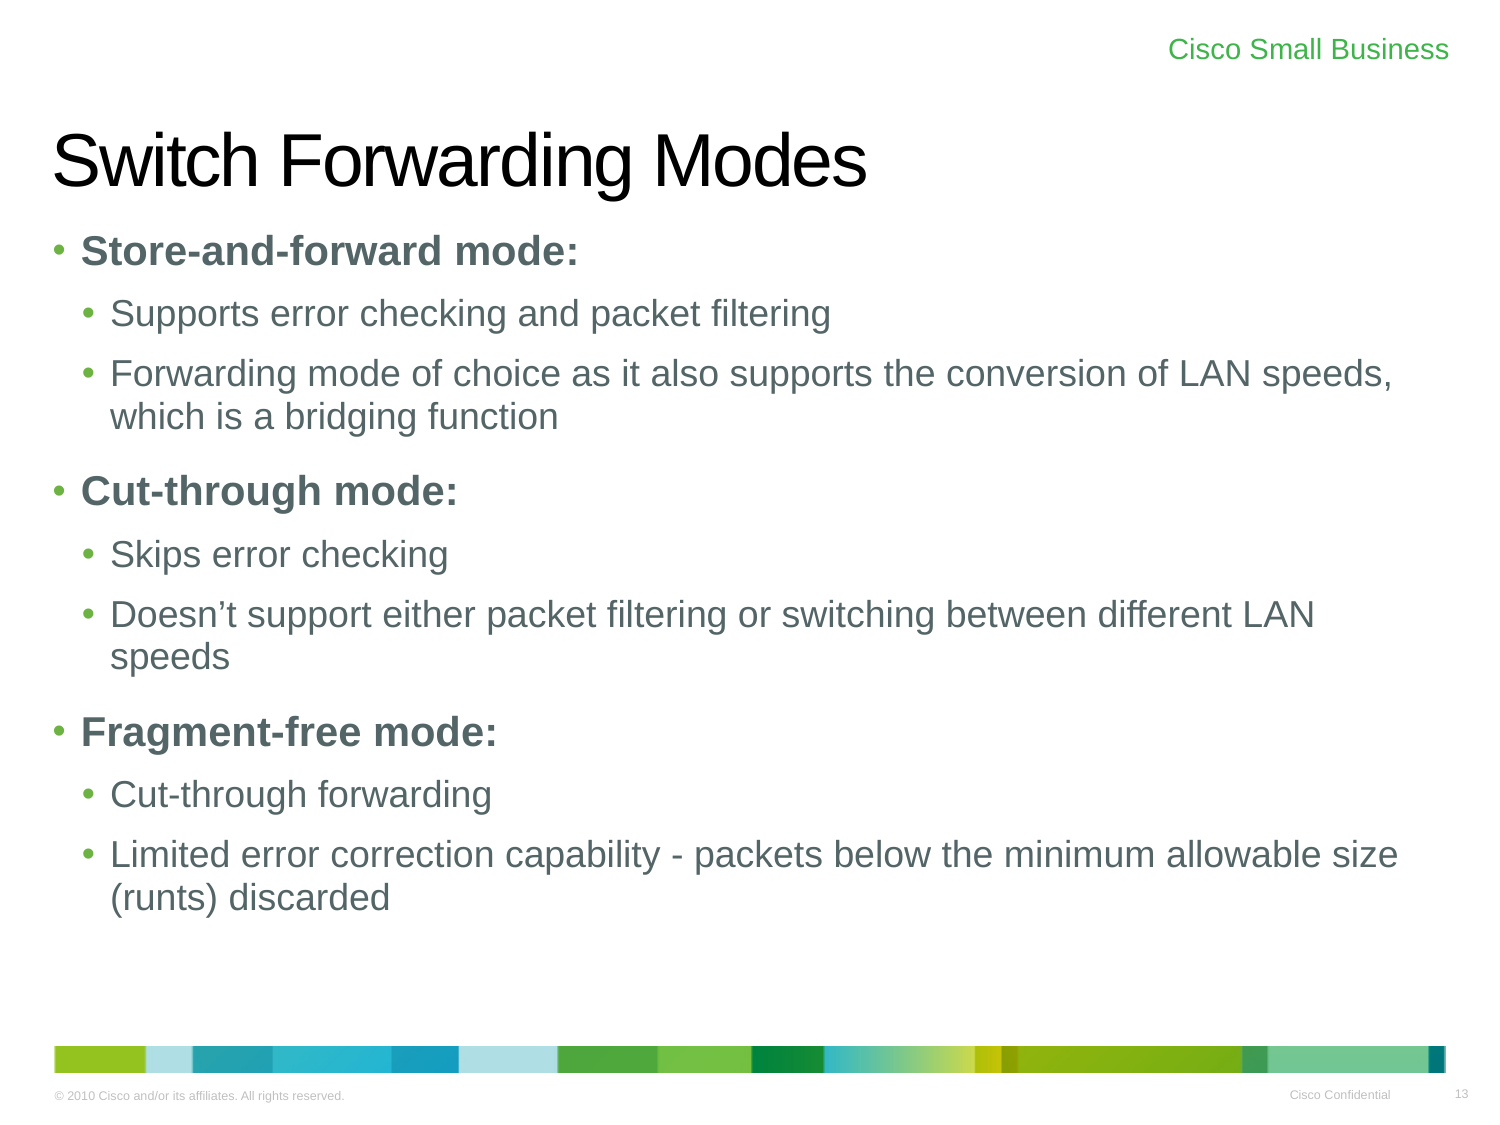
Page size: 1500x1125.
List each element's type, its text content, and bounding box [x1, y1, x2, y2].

title Switch Forwarding Modes [37, 70, 1447, 209]
list Store-and-forward mode: Supports error checking and packet filtering Forwarding mode of choice as it also supports the conversion of LAN speeds, which is a bridging function Cut-through mode: Skips error checking Doesn’t support either packet filtering or switching between different LAN speeds Fragment-free mode: Cut-through forwarding Limited error correction capability - packets below the minimum allowable size (runts) discarded [37, 219, 1441, 972]
picture [54, 1046, 1446, 1073]
